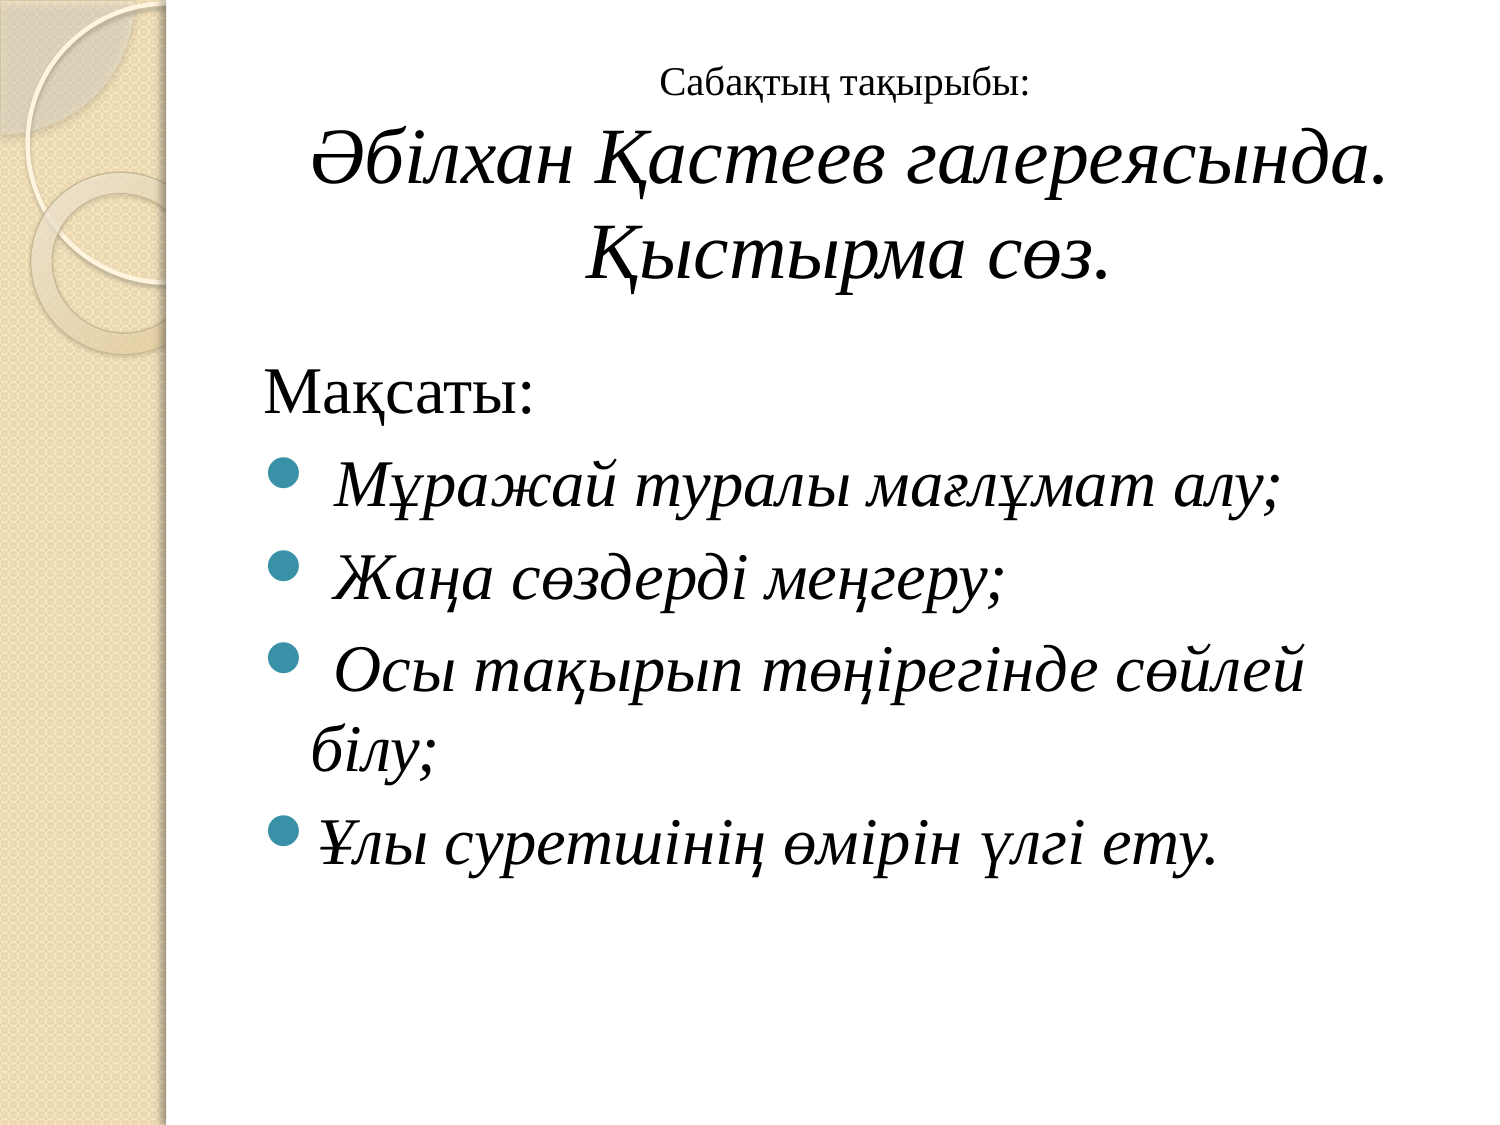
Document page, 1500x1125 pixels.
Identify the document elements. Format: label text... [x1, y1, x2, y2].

title Сабақтың тақырыбы: Әбілхан Қастеев галереясында. Қыстырма сөз. [235, 45, 1466, 305]
list Мақсаты: Мұражай туралы мағлұмат алу; Жаңа сөздерді меңгеру; Осы тақырып төңірегінде сөйлей білу; Ұлы суретшінің өмірін үлгі ету. [235, 339, 1466, 1025]
